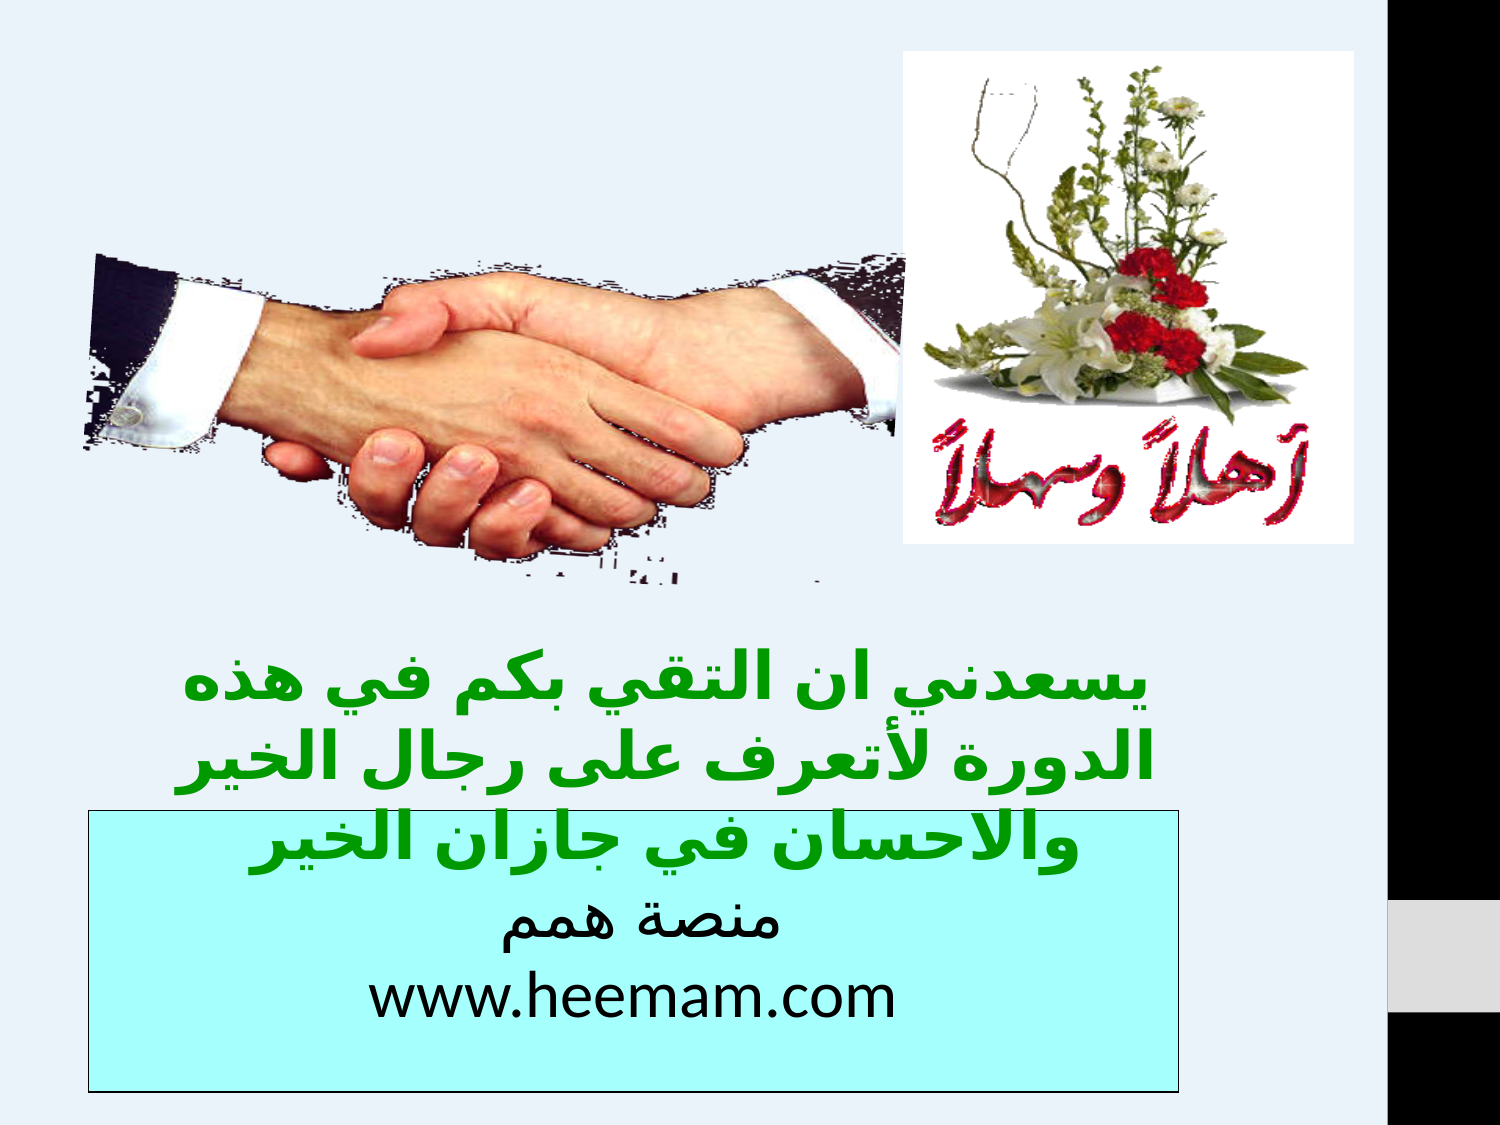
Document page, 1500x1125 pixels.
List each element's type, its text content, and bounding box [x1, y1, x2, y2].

picture [76, 50, 1354, 600]
text_box يسعدني ان التقي بكم في هذه الدورة لأتعرف على رجال الخير والاحسان في جازان الخير [141, 625, 1194, 881]
text_box منصة همم www.heemam.com [88, 810, 1179, 1092]
